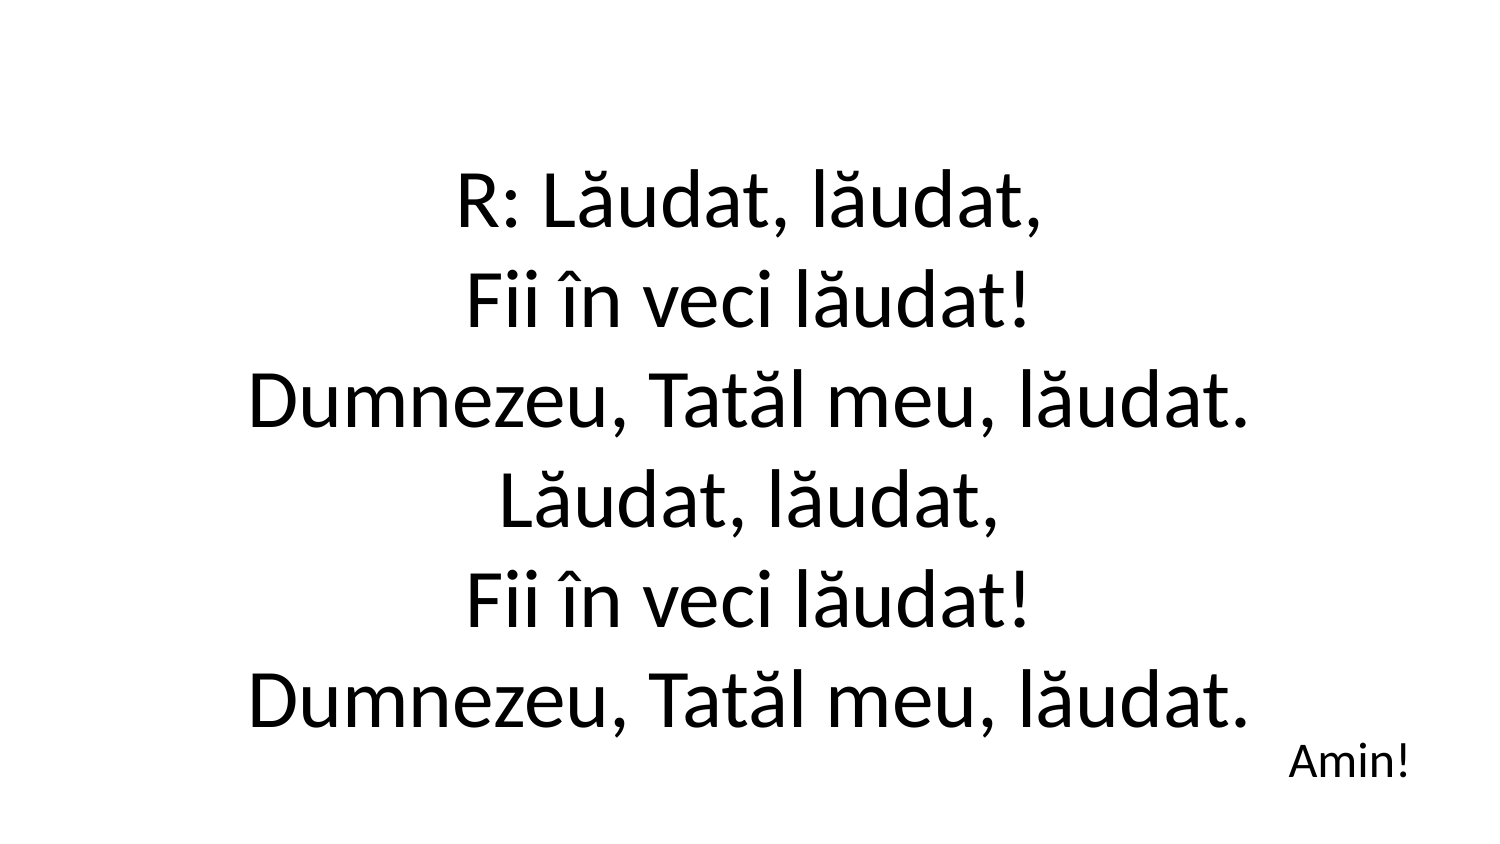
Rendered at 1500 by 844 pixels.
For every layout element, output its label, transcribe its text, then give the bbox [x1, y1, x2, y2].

text_box Amin! [1273, 674, 1427, 795]
text_box R: Lăudat, lăudat, Fii în veci lăudat! Dumnezeu, Tatăl meu, lăudat. Lăudat, lăudat, Fii în veci lăudat! Dumnezeu, Tatăl meu, lăudat. [232, 92, 1268, 752]
